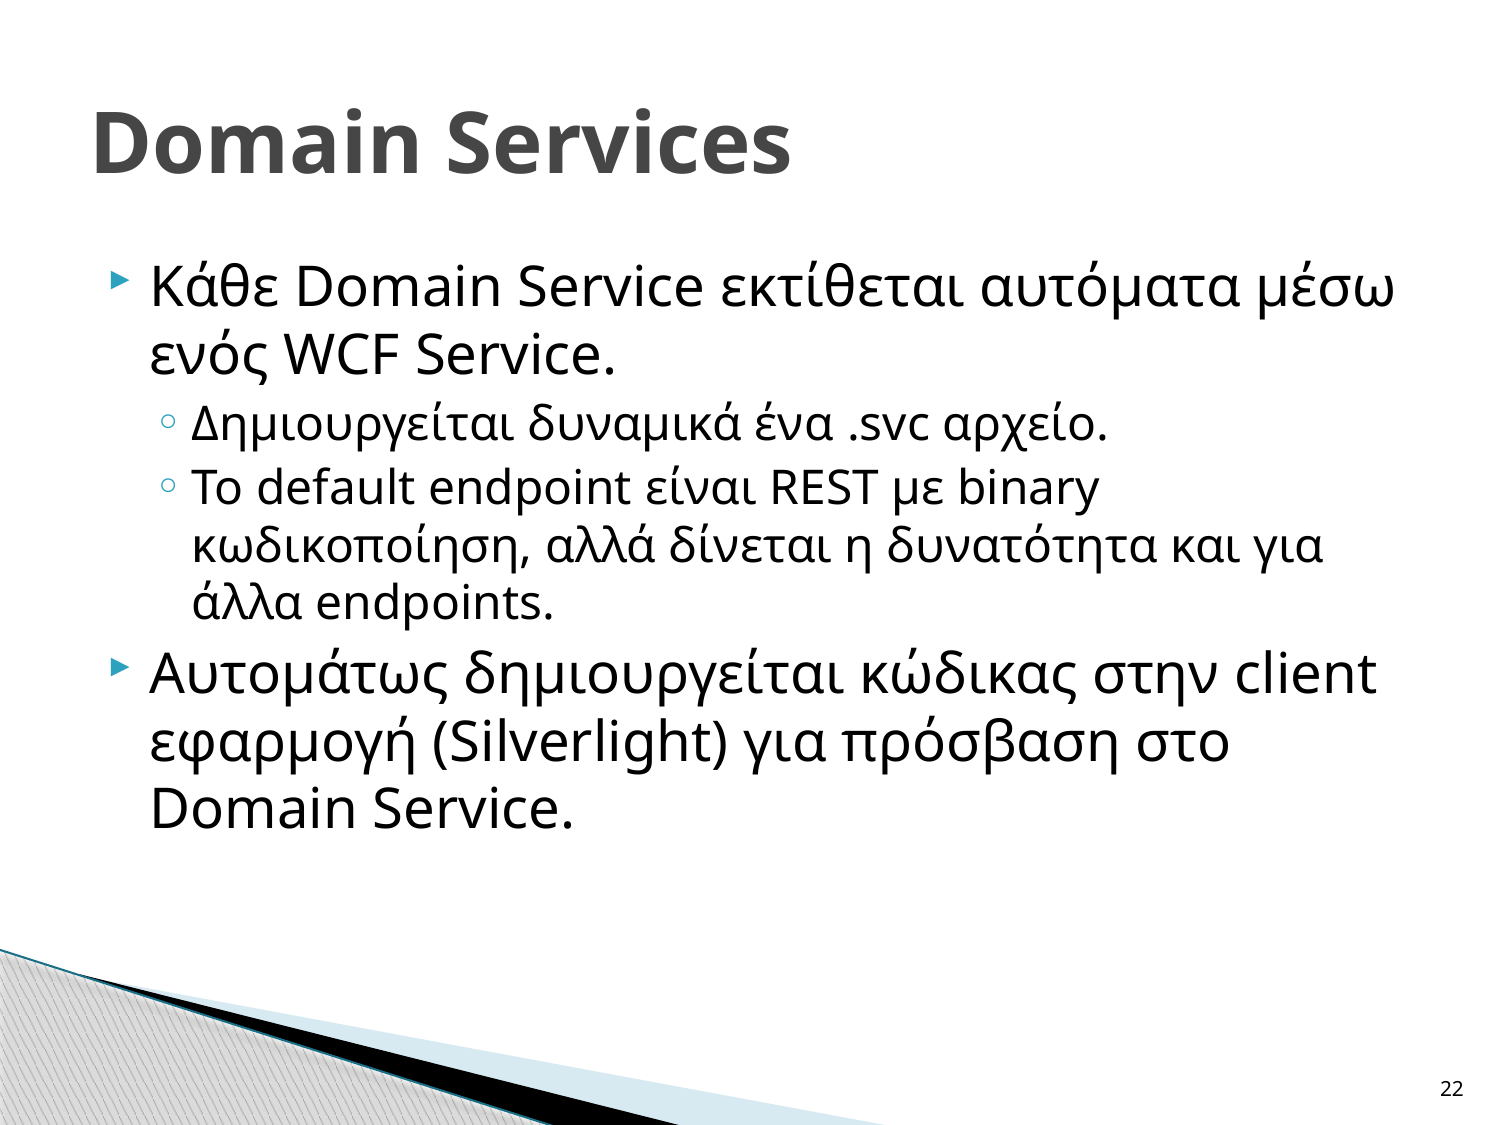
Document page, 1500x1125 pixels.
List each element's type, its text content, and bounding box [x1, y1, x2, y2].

slide_number 22 [1418, 1051, 1479, 1112]
list Κάθε Domain Service εκτίθεται αυτόματα μέσω ενός WCF Service. Δημιουργείται δυναμικά ένα .svc αρχείο. Το default endpoint είναι REST με binary κωδικοποίηση, αλλά δίνεται η δυνατότητα και για άλλα endpoints. Αυτομάτως δημιουργείται κώδικας στην client εφαρμογή (Silverlight) για πρόσβαση στο Domain Service. [75, 243, 1425, 986]
title Domain Services [75, 45, 1425, 233]
